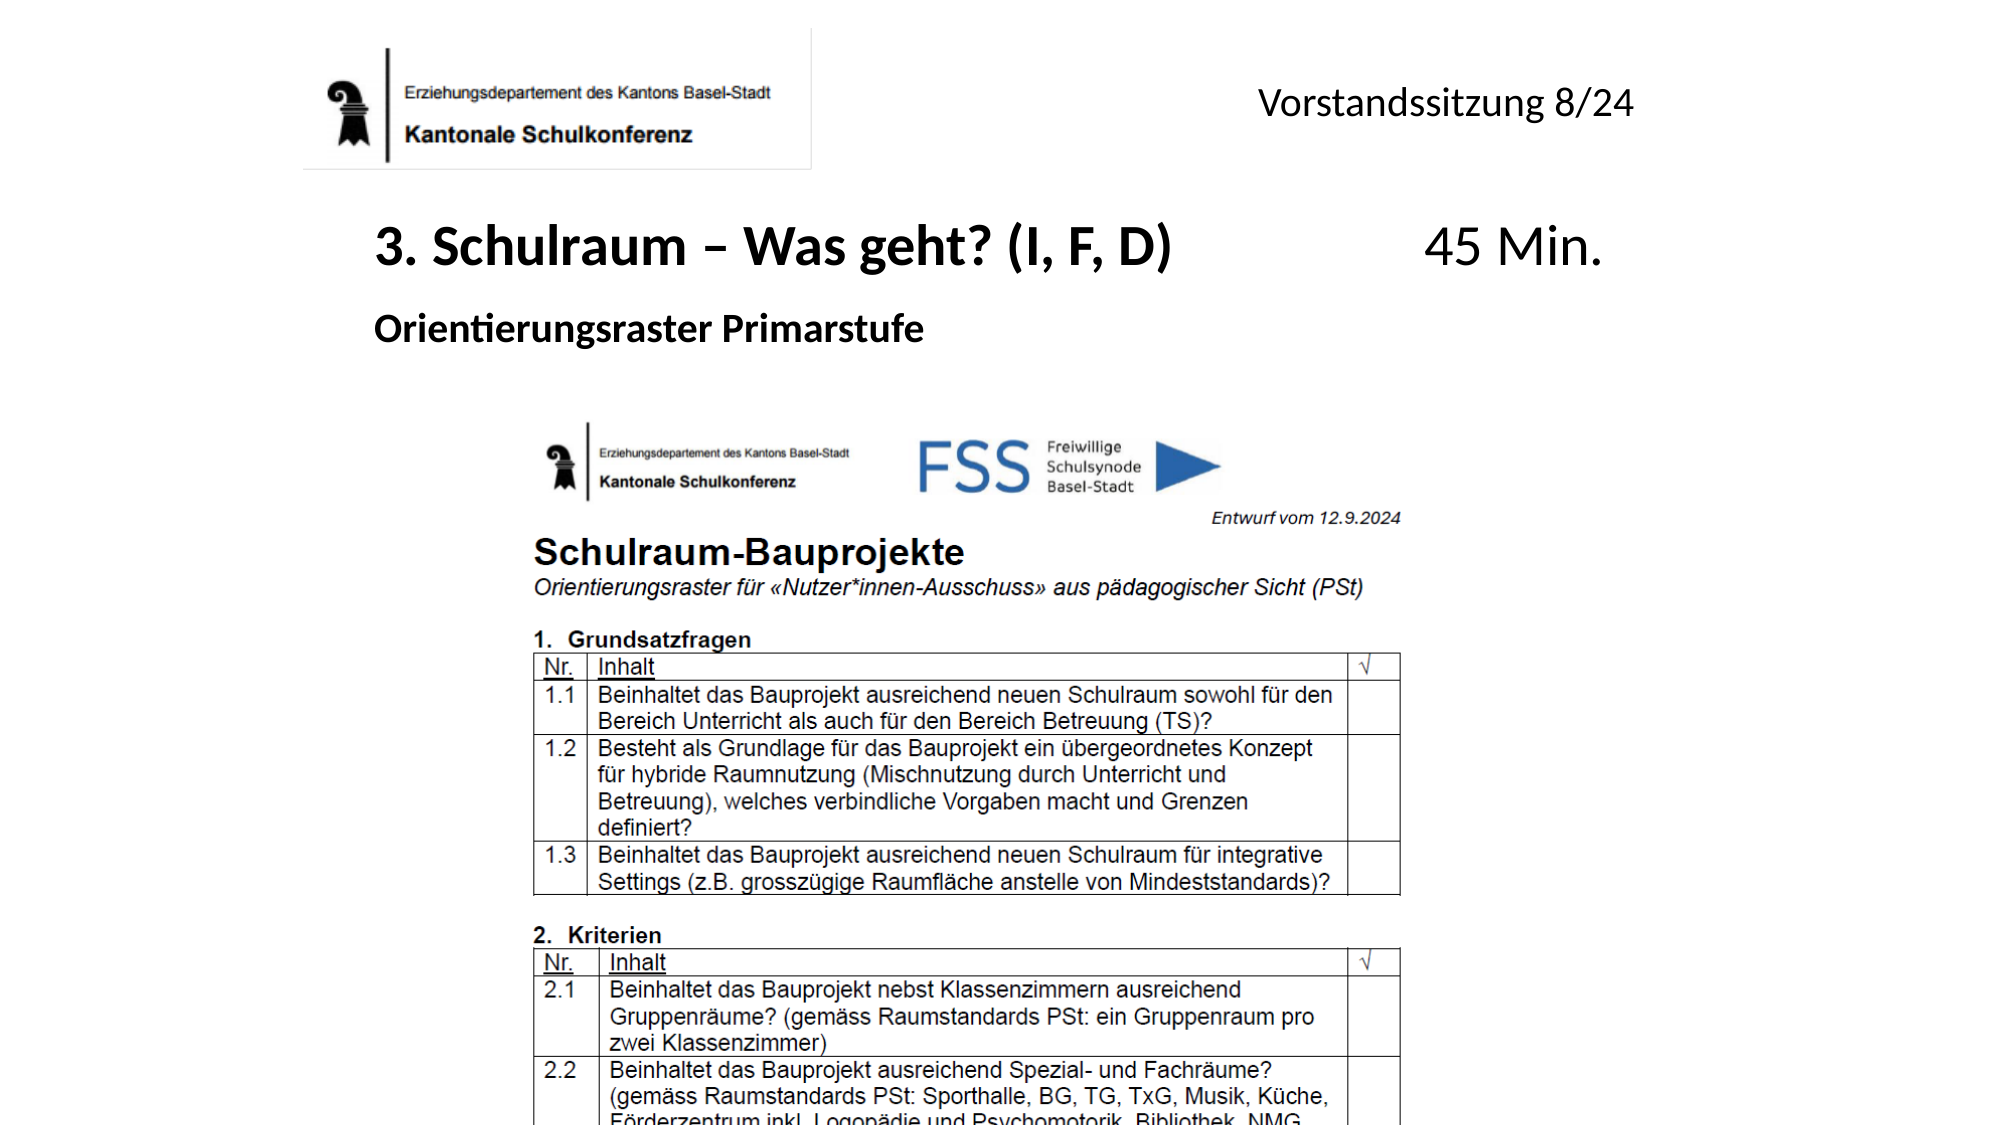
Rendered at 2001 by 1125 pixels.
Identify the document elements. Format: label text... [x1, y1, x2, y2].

picture [302, 28, 813, 171]
title Vorstandssitzung 8/24 [314, 0, 1650, 200]
text_box 3. Schulraum – Was geht? (I, F, D) 45 Min. [359, 199, 1664, 285]
text_box Orientierungsraster Primarstufe [359, 293, 1664, 358]
picture [481, 375, 1457, 1125]
